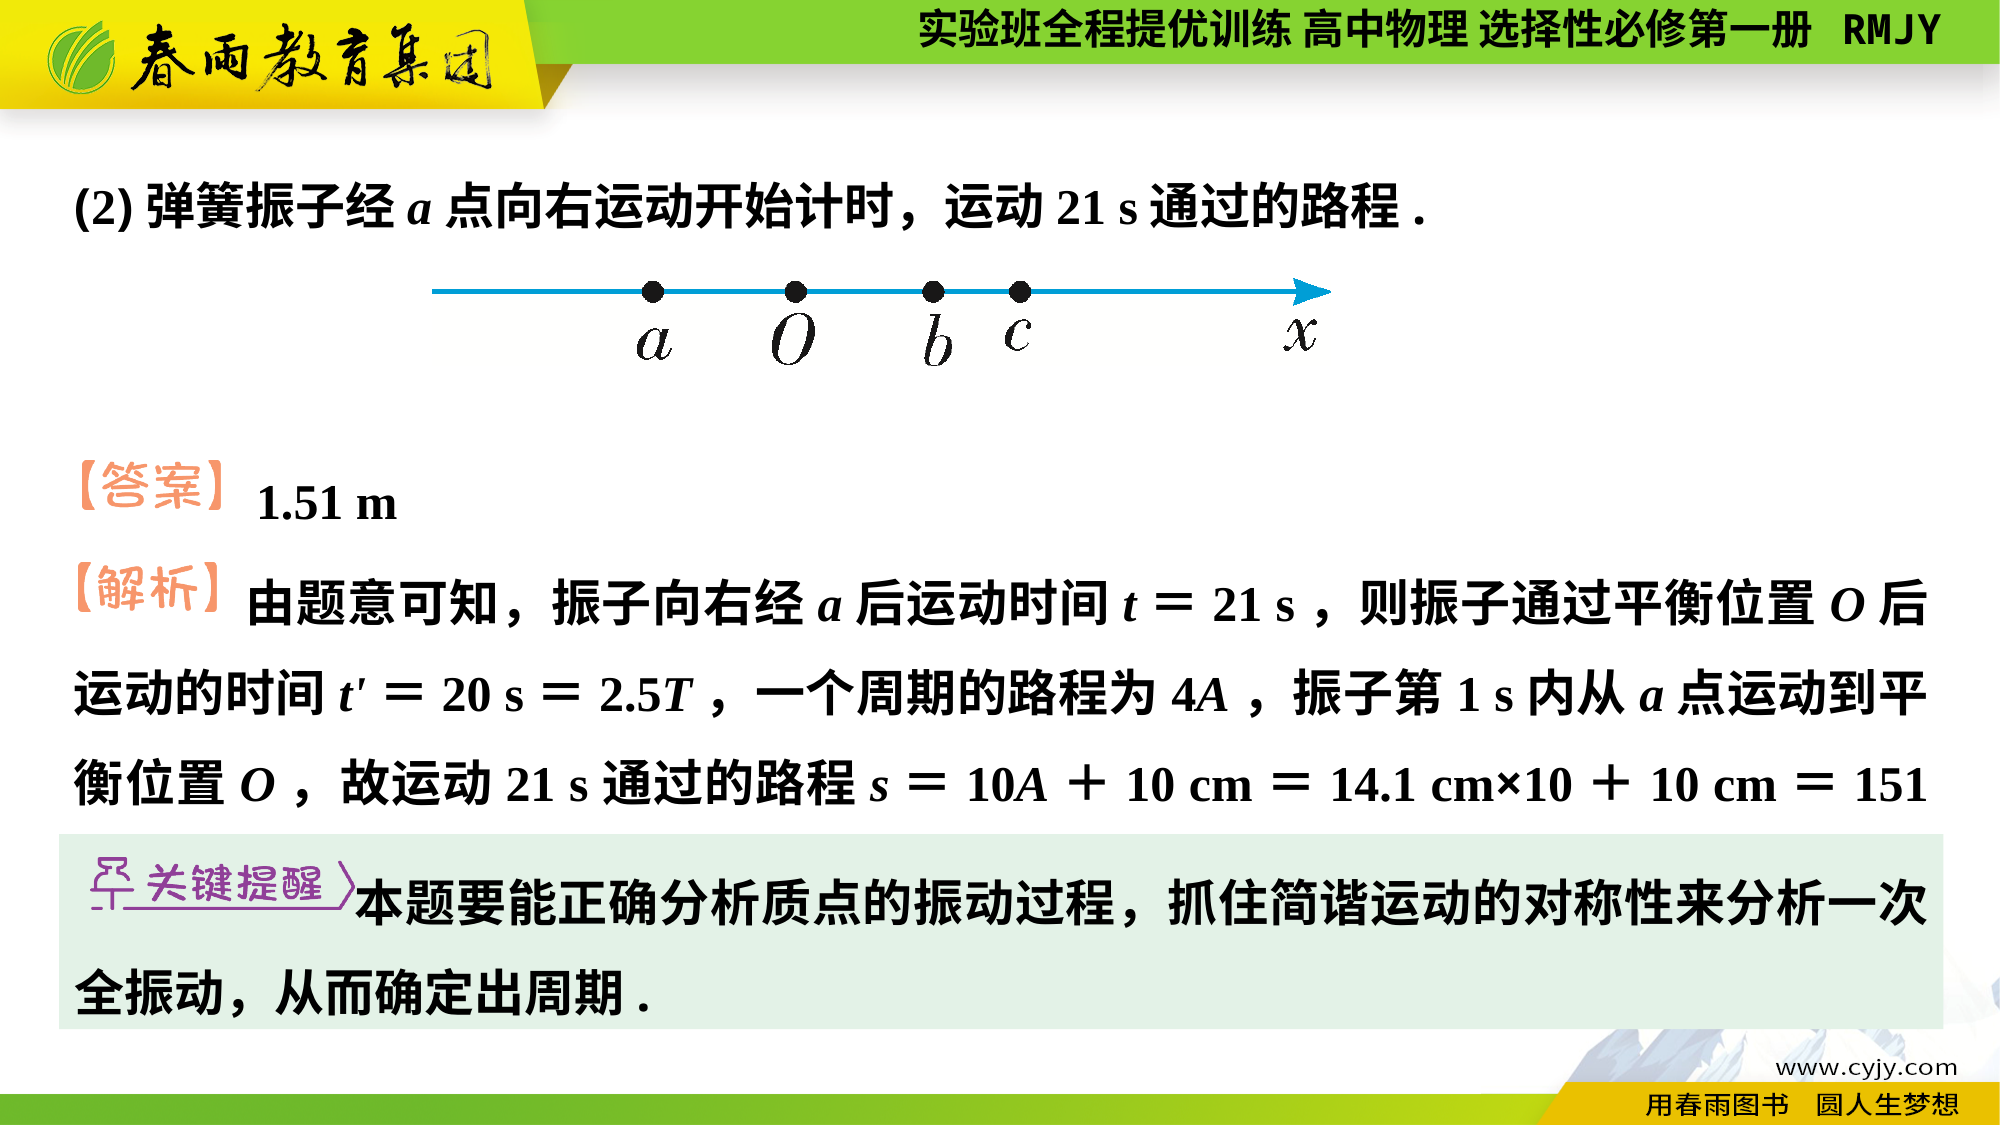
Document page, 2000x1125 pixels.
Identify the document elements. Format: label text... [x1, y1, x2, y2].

list (2)弹簧振子经a点向右运动开始计时，运动21 s通过的路程. [59, 137, 1944, 244]
text_box 1.51 m [241, 431, 413, 534]
picture [0, 0, 2000, 1125]
text_box 由题意可知，振子向右经a后运动时间t＝21 s，则振子通过平衡位置O后运动的时间t'＝20 s＝2.5T，一个周期的路程为4A，振子第1 s内从a点运动到平衡位置O，故运动21 s通过的路程s＝10A＋10 cm＝14.1 cm×10＋10 cm＝151 cm＝1.51 m. [59, 534, 1944, 834]
text_box 本题要能正确分析质点的振动过程，抓住简谐运动的对称性来分析一次全振动，从而确定出周期. [59, 834, 1944, 1030]
